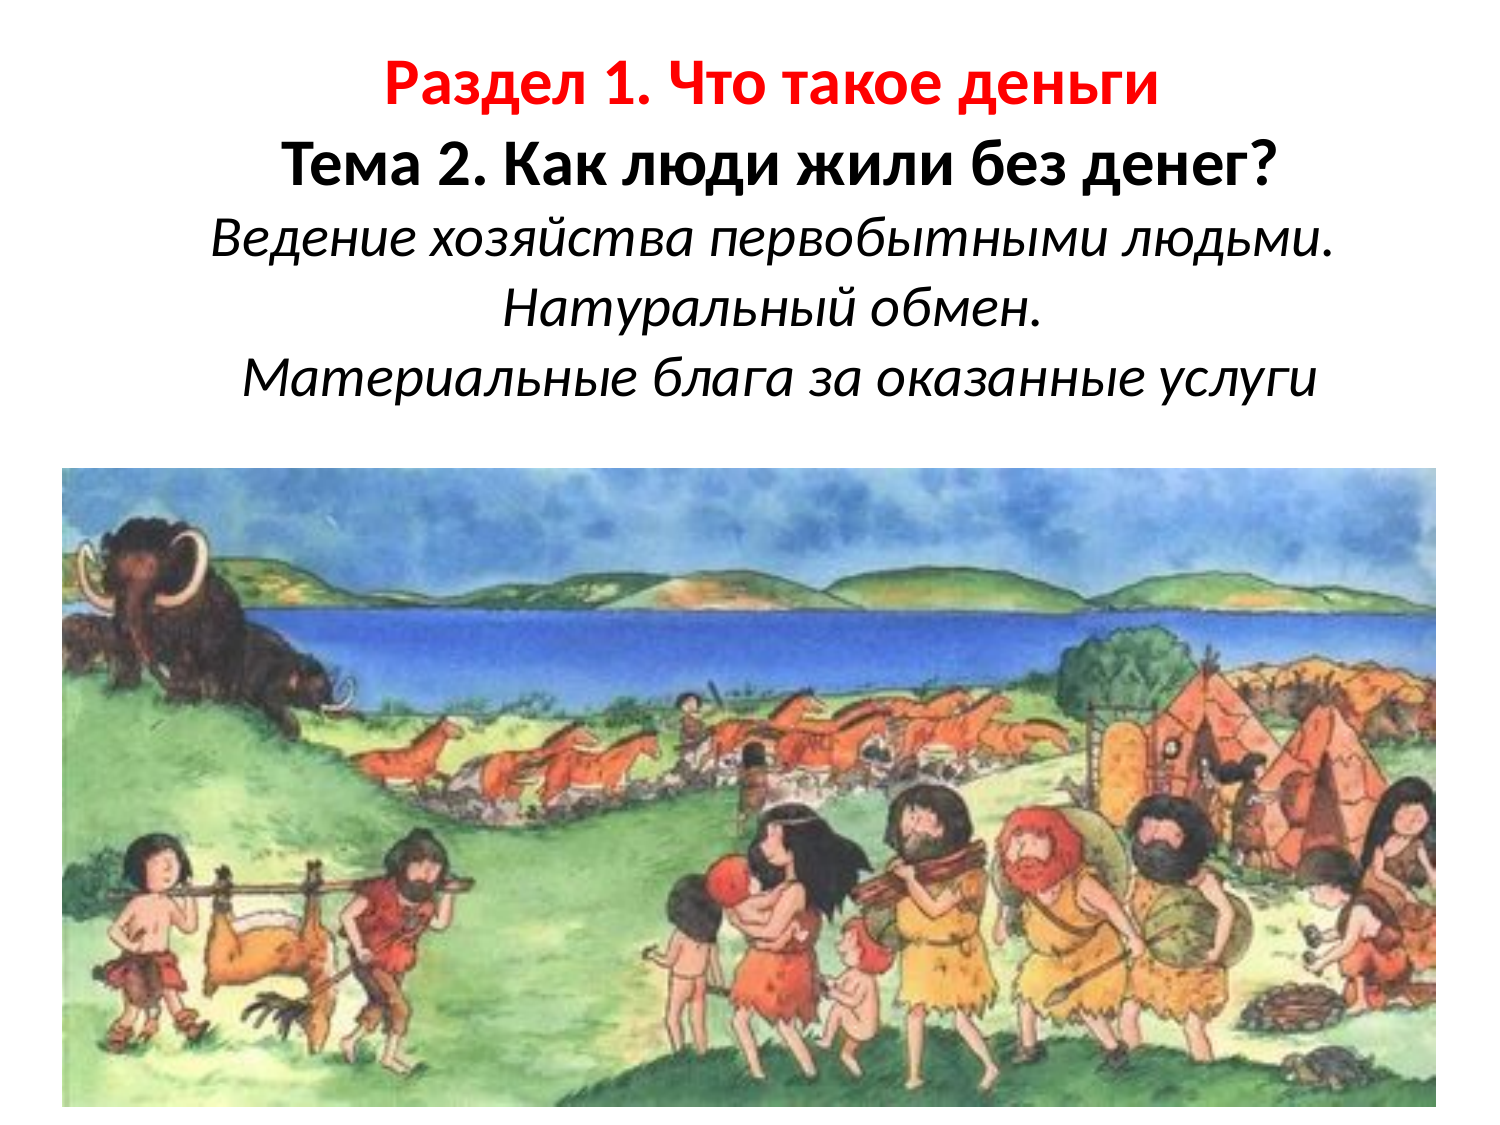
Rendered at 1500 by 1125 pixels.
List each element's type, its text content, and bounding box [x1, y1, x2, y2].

text_box Раздел 1. Что такое деньги Тема 2. Как люди жили без денег? Ведение хозяйства первобытными людьми. Натуральный обмен. Материальные блага за оказанные услуги [88, 30, 1473, 416]
picture [62, 468, 1436, 1107]
